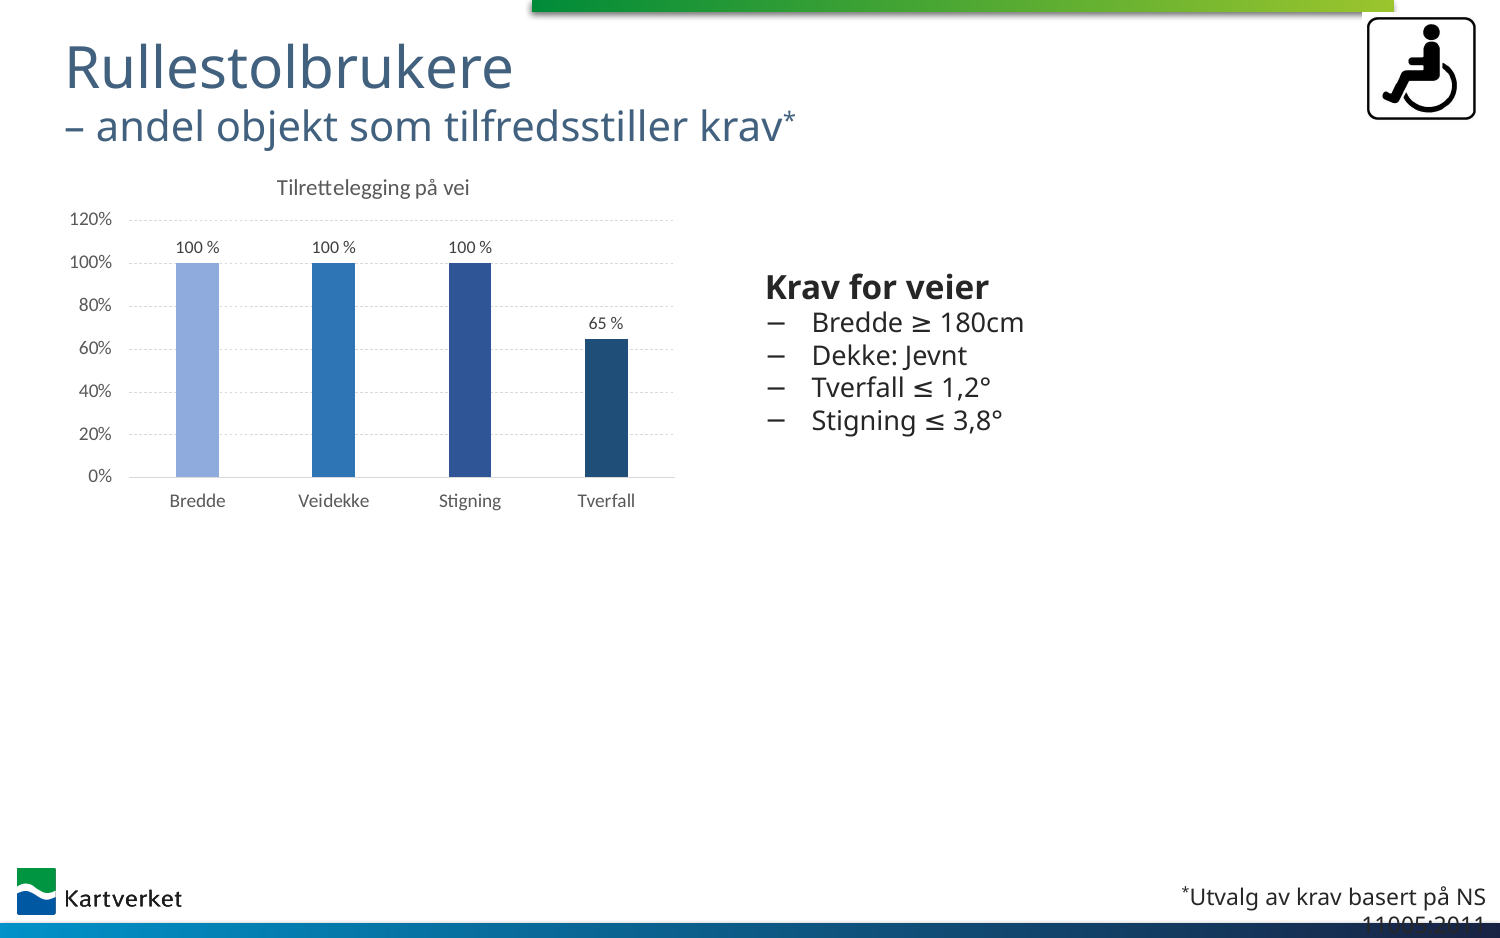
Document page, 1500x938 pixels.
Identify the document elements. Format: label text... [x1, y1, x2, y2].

text_box Rullestolbrukere – andel objekt som tilfredsstiller krav* [49, 25, 1431, 158]
picture [62, 166, 685, 519]
picture [1362, 12, 1481, 126]
text_box Krav for veier Bredde ≥ 180cm Dekke: Jevnt Tverfall ≤ 1,2° Stigning ≤ 3,8° [750, 258, 1234, 444]
text_box *Utvalg av krav basert på NS 11005:2011 [1068, 873, 1500, 938]
